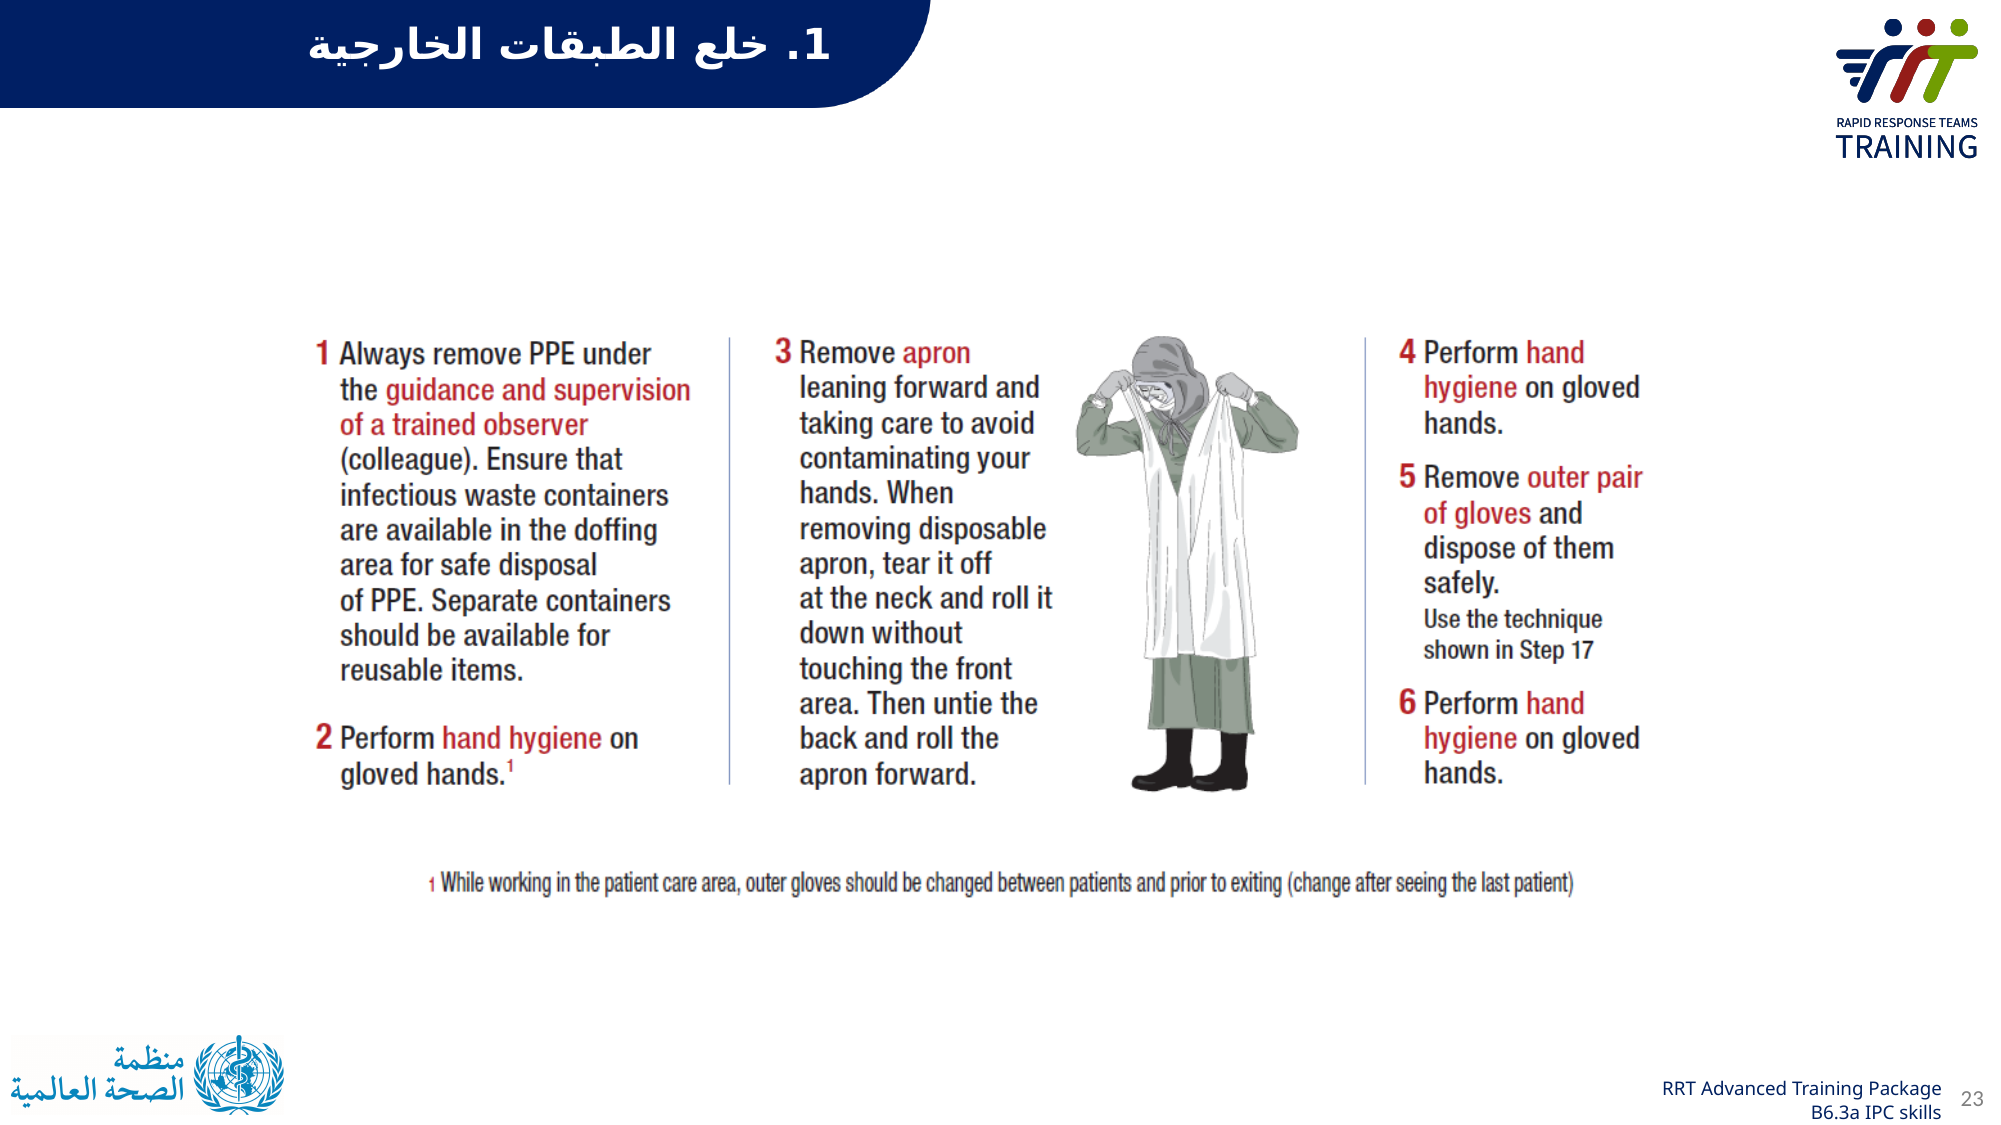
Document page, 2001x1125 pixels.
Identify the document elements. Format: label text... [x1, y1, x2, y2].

picture [273, 326, 1727, 799]
picture [0, 0, 931, 108]
text_box 1. خلع الطبقات الخارجية [22, 15, 840, 77]
picture [1835, 19, 1978, 167]
picture [420, 857, 1579, 906]
picture [11, 1035, 284, 1115]
picture [241, 1050, 247, 1059]
